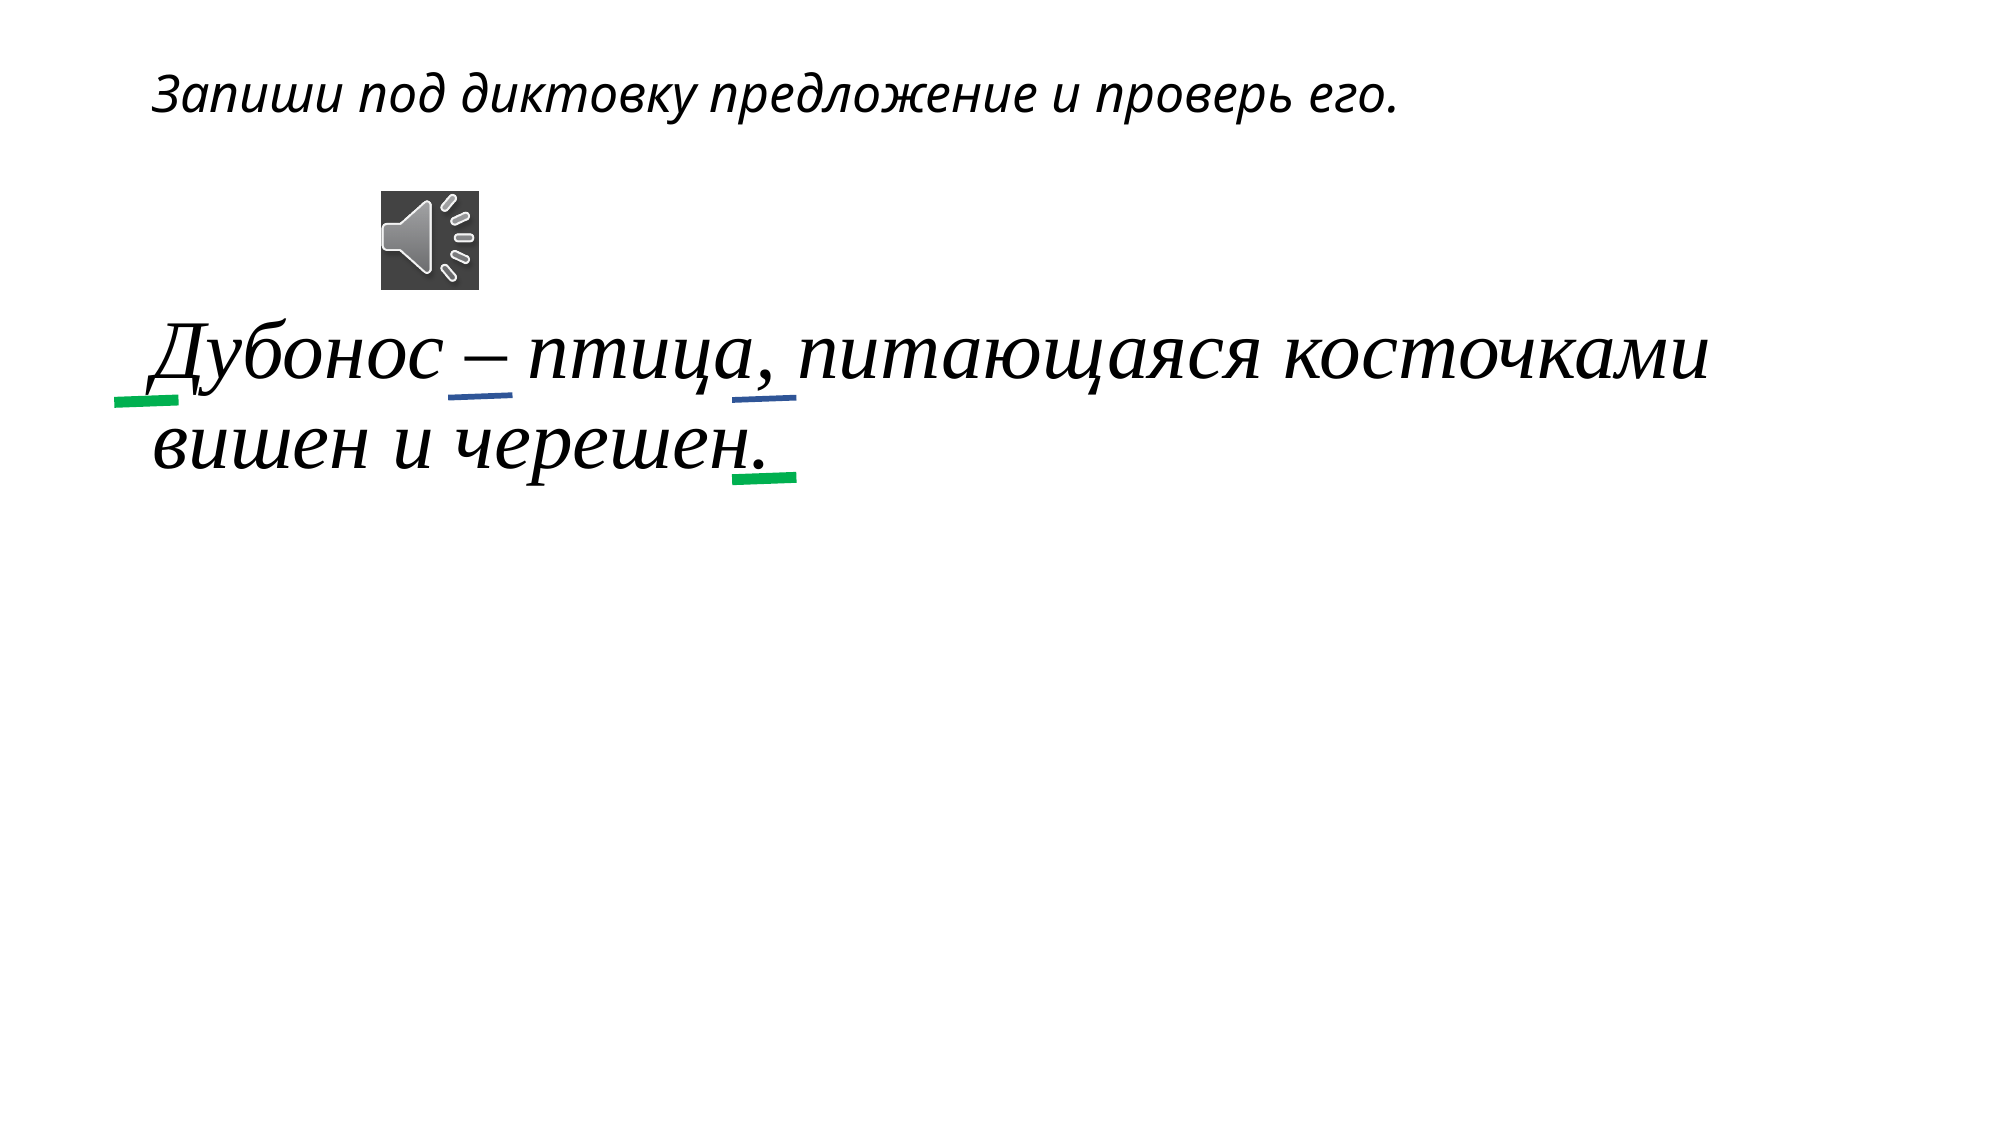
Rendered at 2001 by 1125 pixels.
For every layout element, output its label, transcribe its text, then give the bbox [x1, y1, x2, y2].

title Запиши под диктовку предложение и проверь его. [137, 59, 1863, 131]
list Дубонос – птица, питающаяся косточками вишен и черешен. [137, 299, 1863, 503]
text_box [114, 399, 179, 403]
picture [380, 190, 481, 291]
